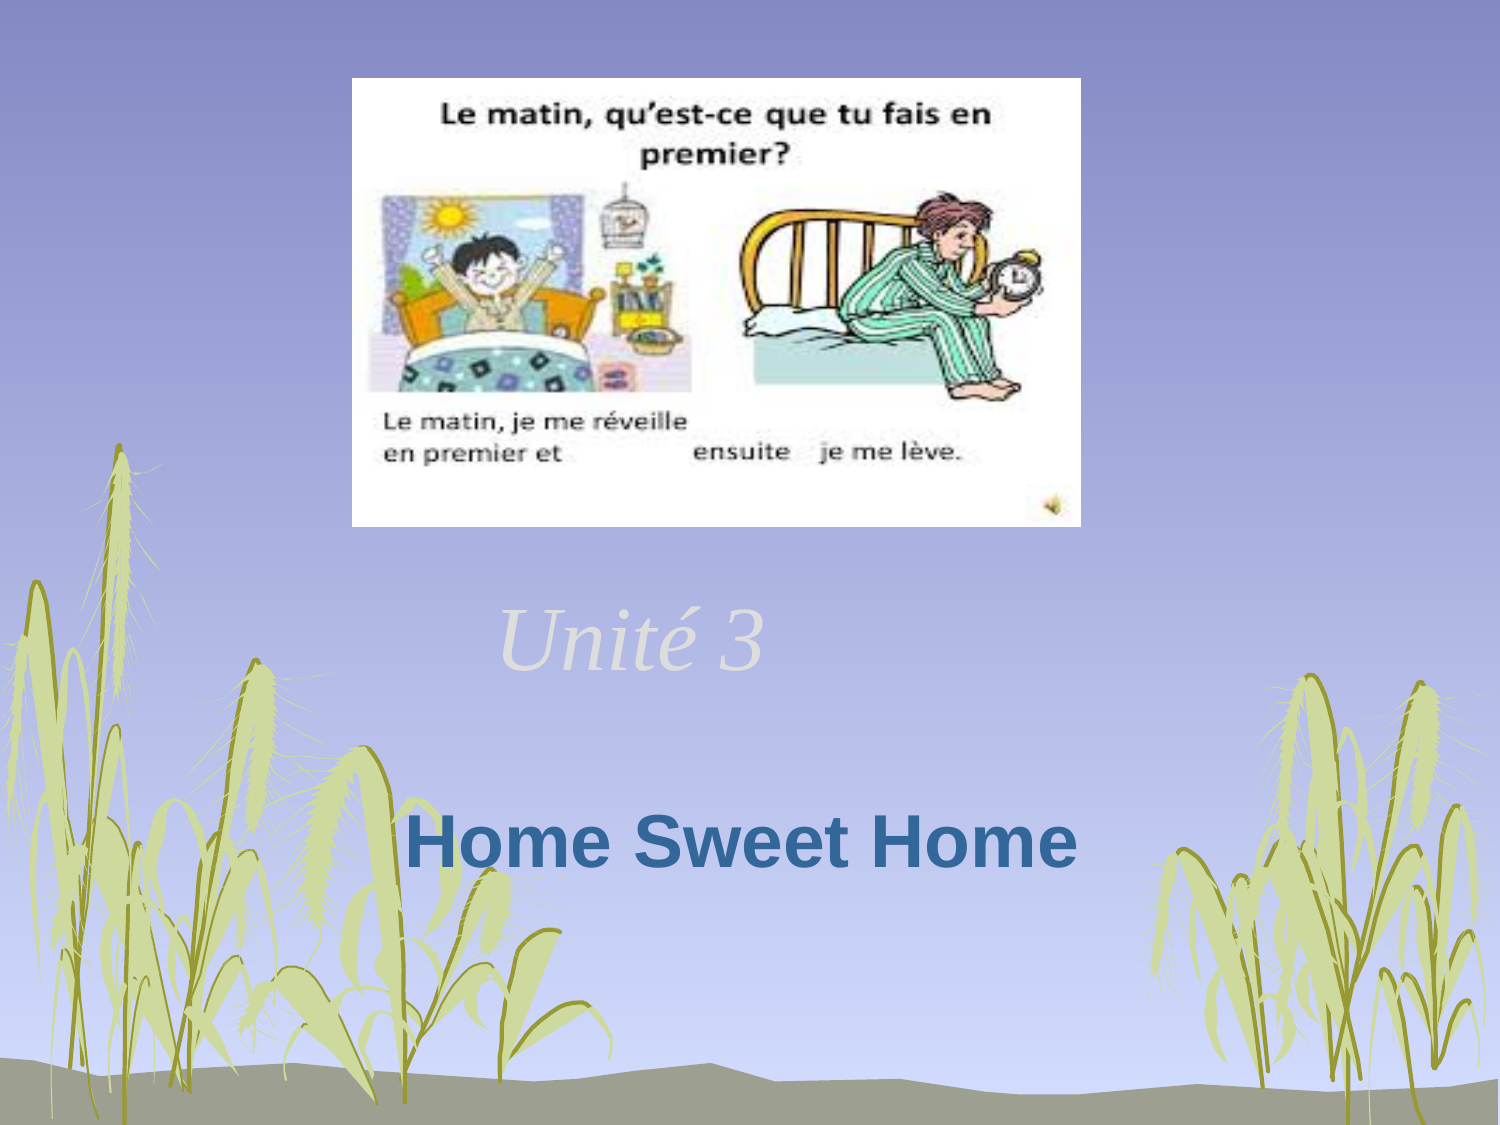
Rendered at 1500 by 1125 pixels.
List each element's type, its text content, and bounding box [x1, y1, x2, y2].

subtitle Home Sweet Home [129, 693, 1375, 982]
picture [351, 77, 1081, 527]
title Unité 3 [478, 535, 915, 693]
